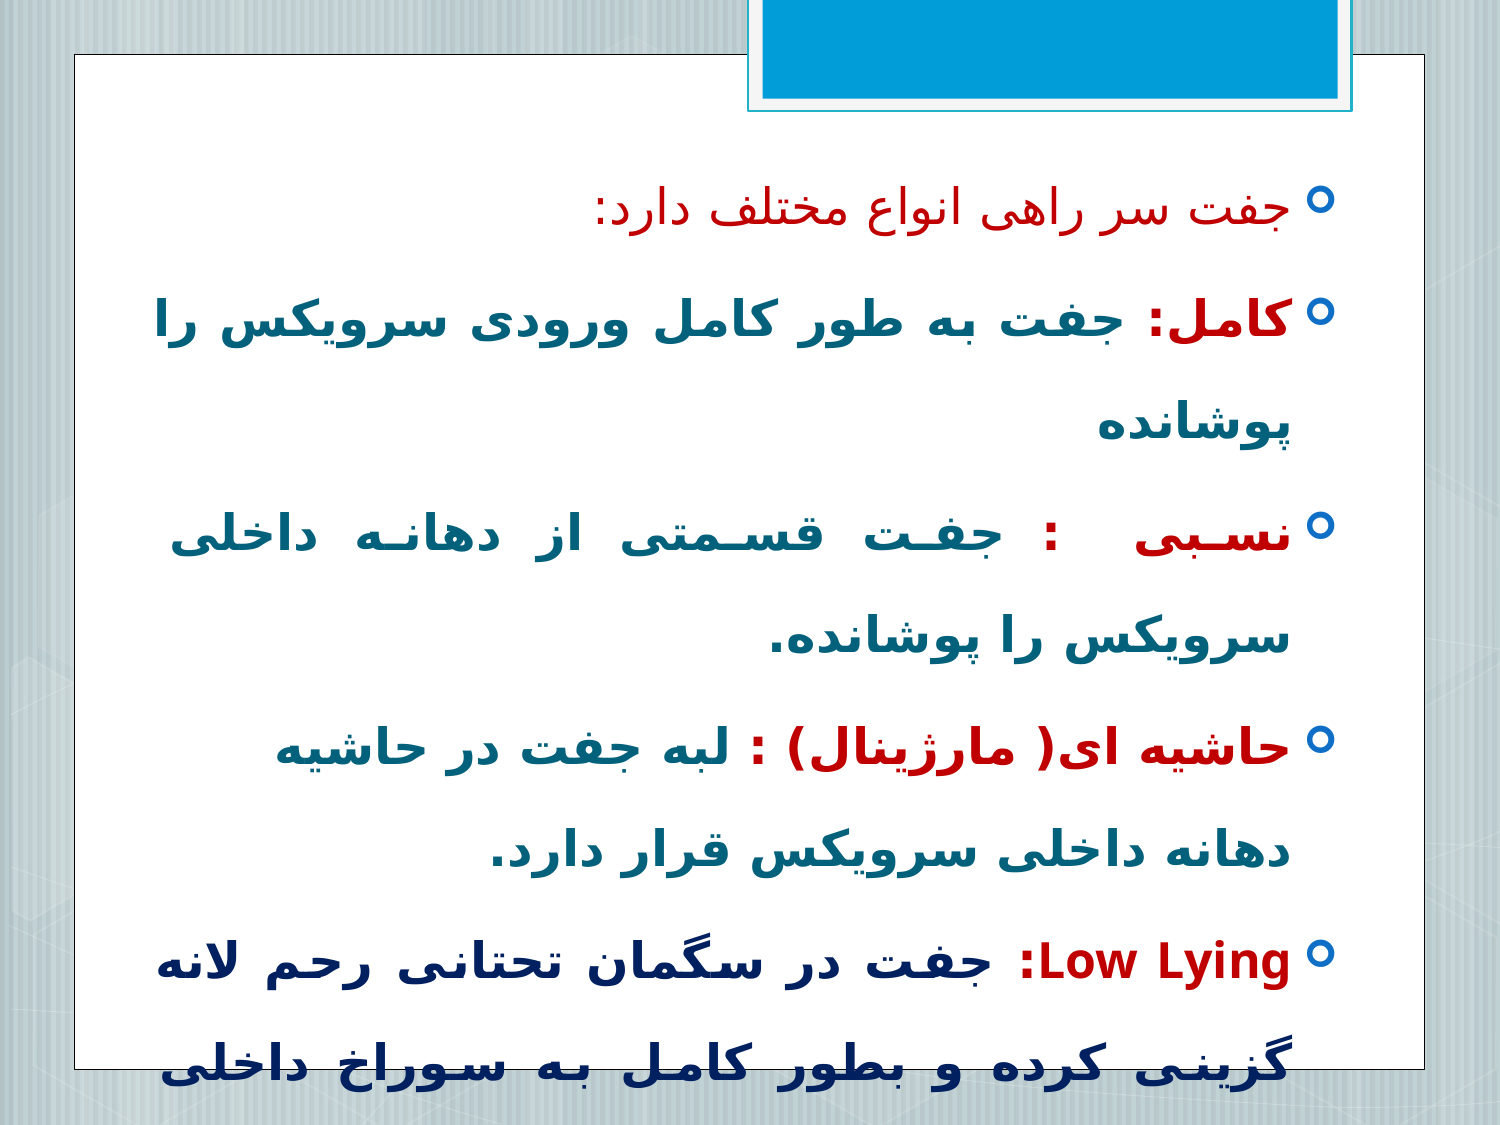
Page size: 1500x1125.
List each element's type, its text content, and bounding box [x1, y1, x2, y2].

list جفت سر راهی انواع مختلف دارد: کامل: جفت به طور کامل ورودی سرویکس را پوشانده نسبی : جفت قسمتی از دهانه داخلی سرویکس را پوشانده. حاشیه ای( مارژینال) : لبه جفت در حاشیه دهانه داخلی سرویکس قرار دارد. Low Lying: جفت در سگمان تحتانی رحم لانه گزینی کرده و بطور کامل به سوراخ داخلی سرویکس نمی رسد و در مجاورت آن قرار می گیرد. [135, 125, 1365, 1024]
